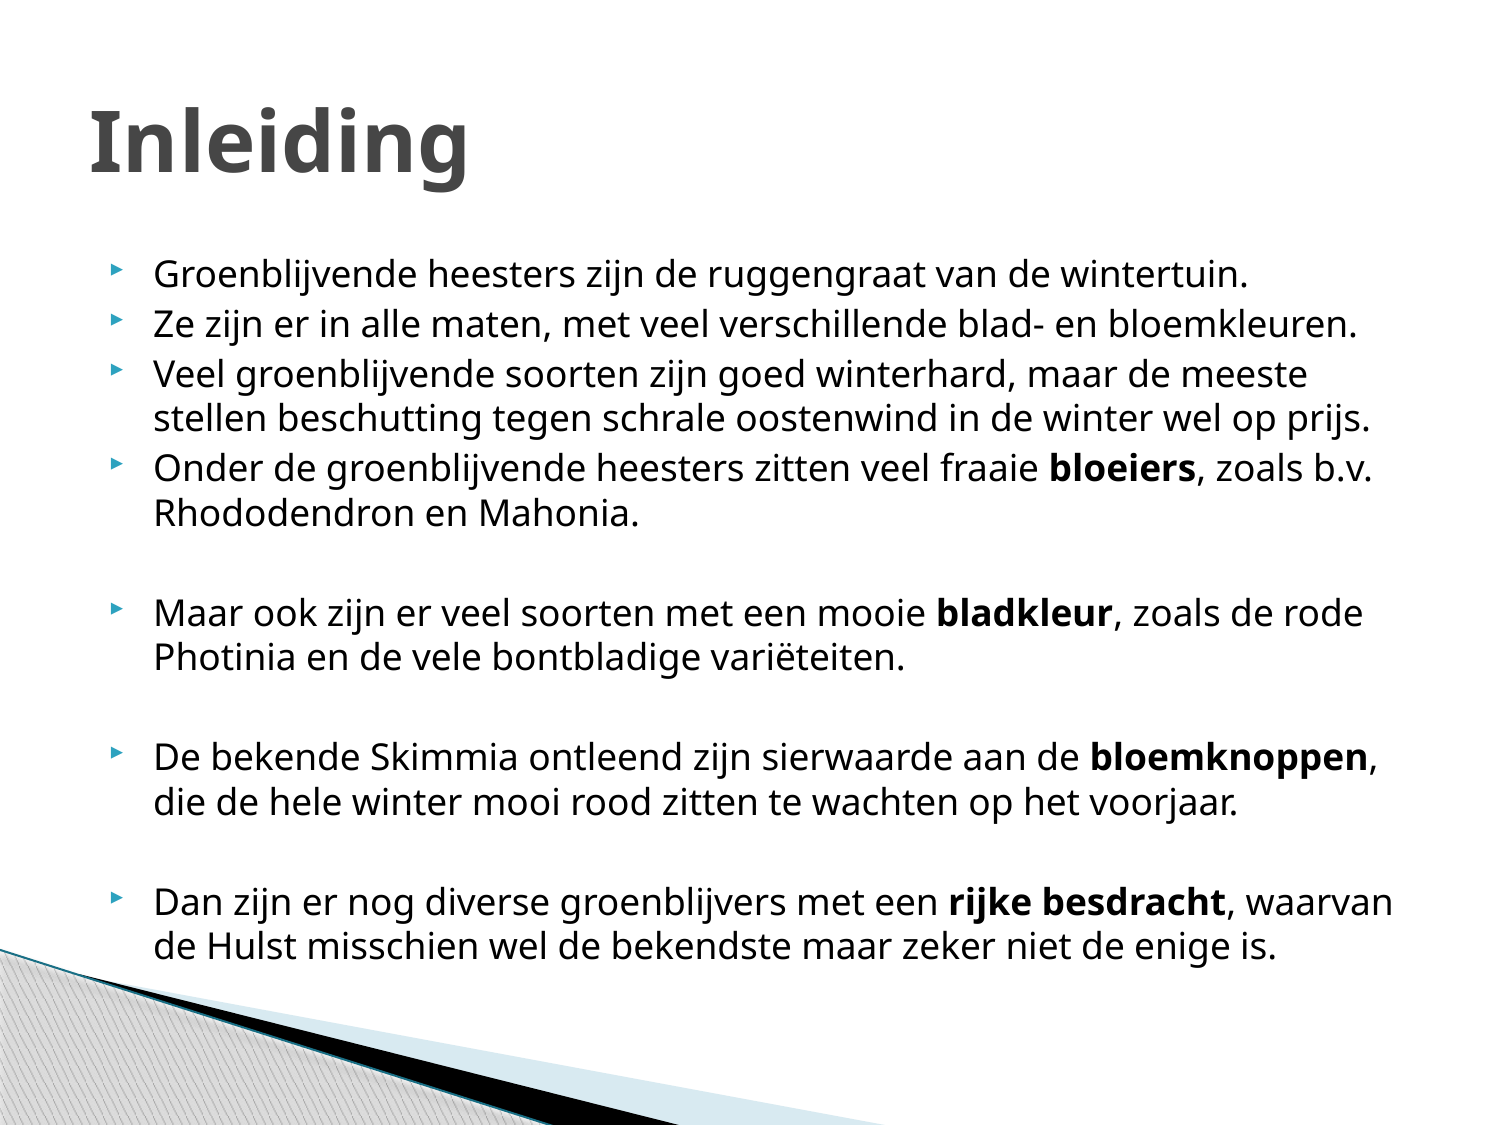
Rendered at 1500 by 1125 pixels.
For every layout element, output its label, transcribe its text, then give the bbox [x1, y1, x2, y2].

list Groenblijvende heesters zijn de ruggengraat van de wintertuin. Ze zijn er in alle maten, met veel verschillende blad- en bloemkleuren. Veel groenblijvende soorten zijn goed winterhard, maar de meeste stellen beschutting tegen schrale oostenwind in de winter wel op prijs. Onder de groenblijvende heesters zitten veel fraaie bloeiers, zoals b.v. Rhododendron en Mahonia. Maar ook zijn er veel soorten met een mooie bladkleur, zoals de rode Photinia en de vele bontbladige variëteiten. De bekende Skimmia ontleend zijn sierwaarde aan de bloemknoppen, die de hele winter mooi rood zitten te wachten op het voorjaar. Dan zijn er nog diverse groenblijvers met een rijke besdracht, waarvan de Hulst misschien wel de bekendste maar zeker niet de enige is. [75, 243, 1425, 986]
title Inleiding [75, 45, 1425, 233]
